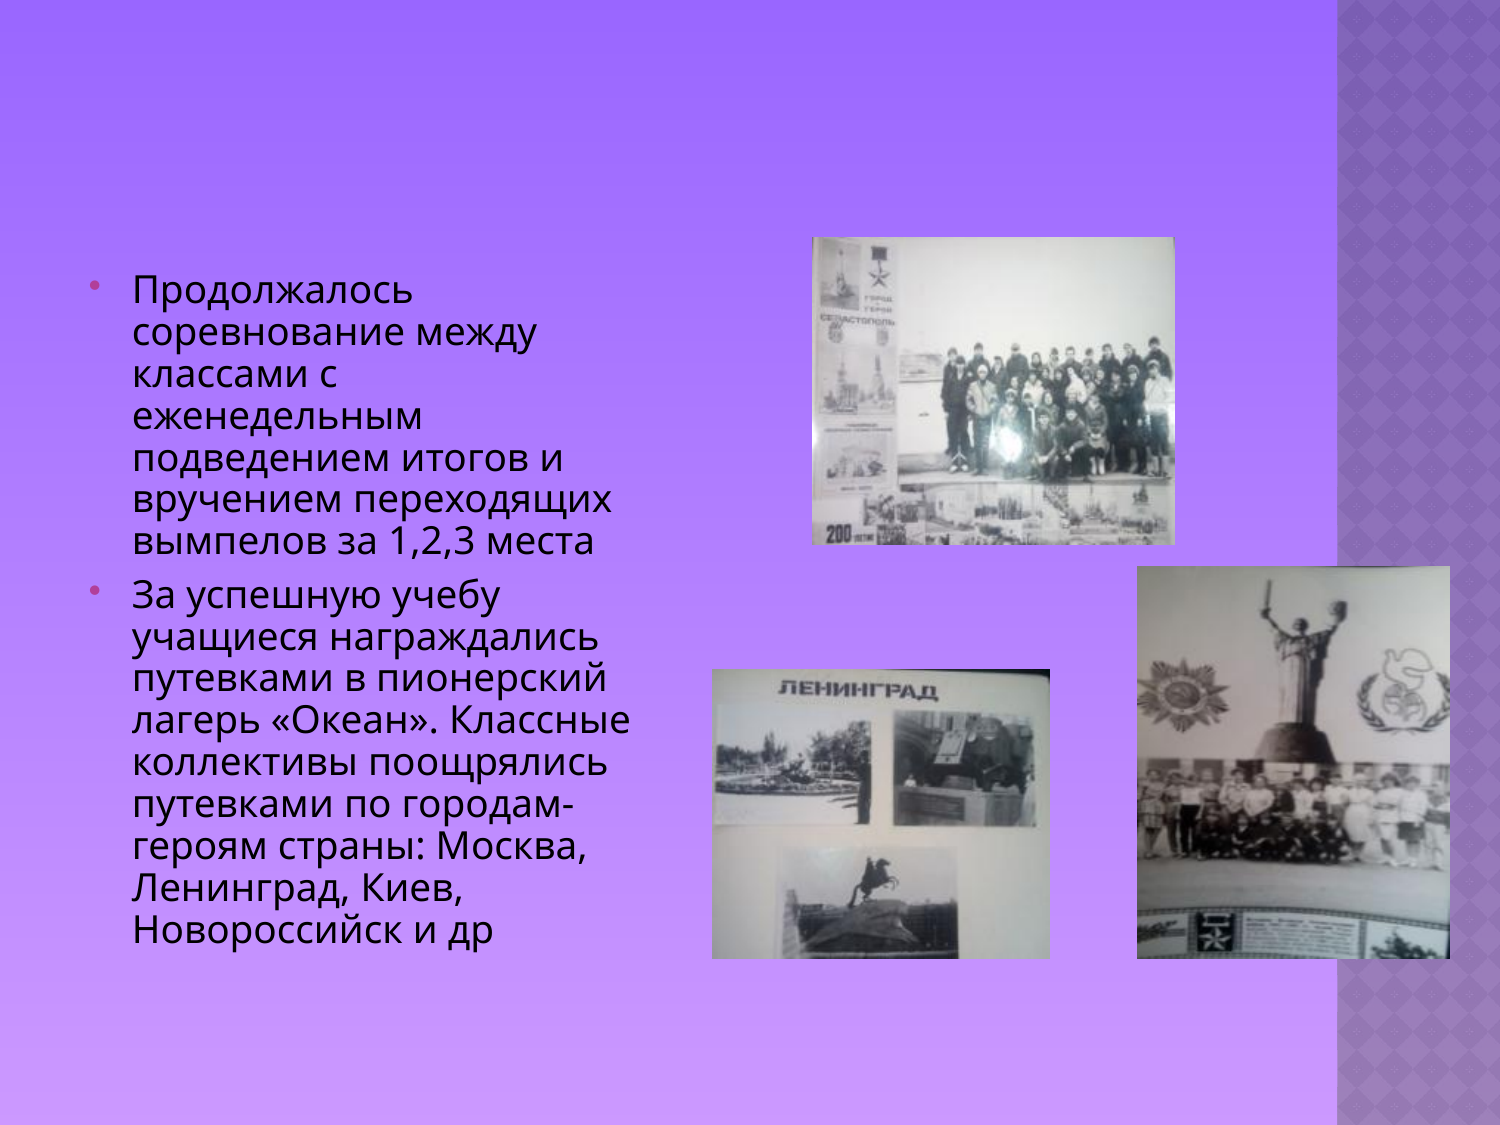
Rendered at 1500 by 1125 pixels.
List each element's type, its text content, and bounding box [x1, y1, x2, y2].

list Продолжалось соревнование между классами с еженедельным подведением итогов и вручением переходящих вымпелов за 1,2,3 места За успешную учебу учащиеся награждались путевками в пионерский лагерь «Океан». Классные коллективы поощрялись путевками по городам-героям страны: Москва, Ленинград, Киев, Новороссийск и др [74, 262, 653, 1006]
picture [1137, 565, 1451, 959]
picture [712, 669, 1051, 959]
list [811, 237, 1176, 546]
